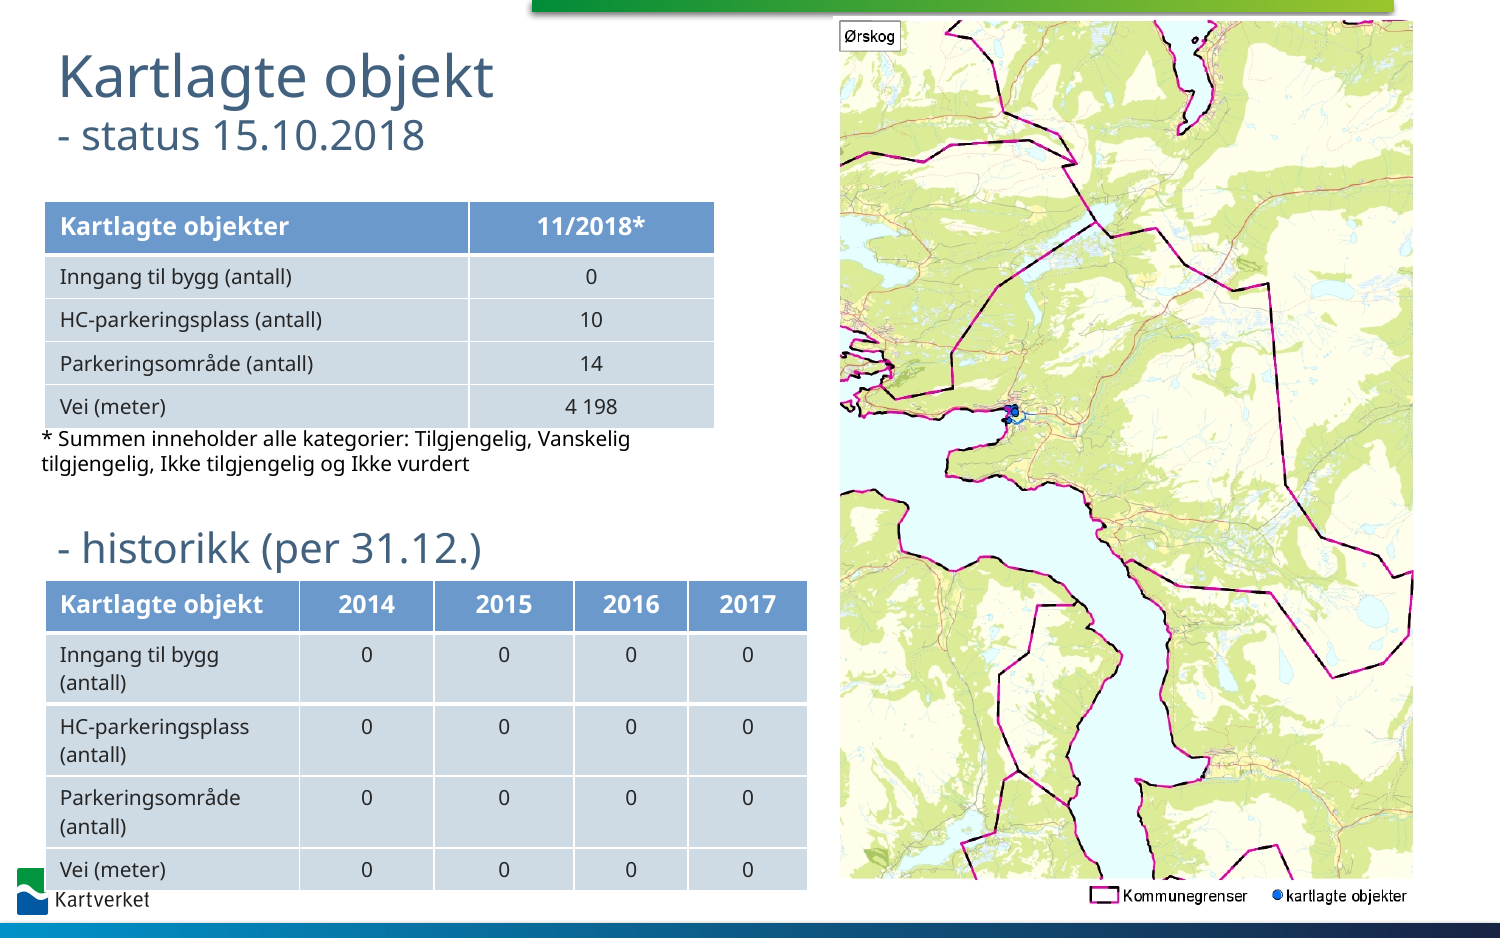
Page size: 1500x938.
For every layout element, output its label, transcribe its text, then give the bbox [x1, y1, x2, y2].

table_cell Parkeringsområde (antall) [46, 777, 299, 847]
text_box - historikk (per 31.12.) [42, 496, 828, 580]
text_box Kartlagte objekt - status 15.10.2018 [42, 24, 828, 167]
table_cell 0 [575, 706, 687, 775]
table_cell 10 [470, 299, 714, 341]
table_cell 0 [689, 777, 807, 847]
table_cell 0 [300, 706, 433, 775]
table_cell 0 [575, 849, 687, 890]
table_header 2017 [689, 581, 807, 631]
table_cell 14 [470, 342, 714, 384]
text_box * Summen inneholder alle kategorier: Tilgjengelig, Vanskelig tilgjengelig, Ikke tilgjengelig og Ikke vurdert [26, 417, 711, 483]
picture [833, 16, 1419, 913]
table_header 11/2018* [470, 202, 714, 253]
table_header 2014 [300, 581, 433, 631]
table_cell 0 [470, 257, 714, 298]
table_cell HC-parkeringsplass (antall) [45, 299, 468, 341]
table_cell 0 [435, 635, 573, 702]
table_cell 0 [435, 777, 573, 847]
table_cell Inngang til bygg (antall) [45, 257, 468, 298]
table_cell HC-parkeringsplass (antall) [46, 706, 299, 775]
table_cell 0 [689, 635, 807, 702]
table_cell 0 [689, 706, 807, 775]
table_cell 0 [435, 849, 573, 890]
table_cell 0 [689, 849, 807, 890]
table_cell Vei (meter) [45, 385, 468, 417]
table_cell 0 [300, 849, 433, 890]
table_cell 0 [575, 777, 687, 847]
table_cell Vei (meter) [46, 849, 299, 890]
table_cell 0 [300, 777, 433, 847]
table_cell 0 [575, 635, 687, 702]
table_cell 0 [300, 635, 433, 702]
table_cell Inngang til bygg (antall) [46, 635, 299, 702]
table_header Kartlagte objekt [46, 581, 299, 631]
table_cell Parkeringsområde (antall) [45, 342, 468, 384]
table_cell 0 [435, 706, 573, 775]
table_header 2016 [575, 581, 687, 631]
table_header Kartlagte objekter [45, 202, 468, 253]
table_header 2015 [435, 581, 573, 631]
table_cell 4 198 [470, 385, 714, 428]
